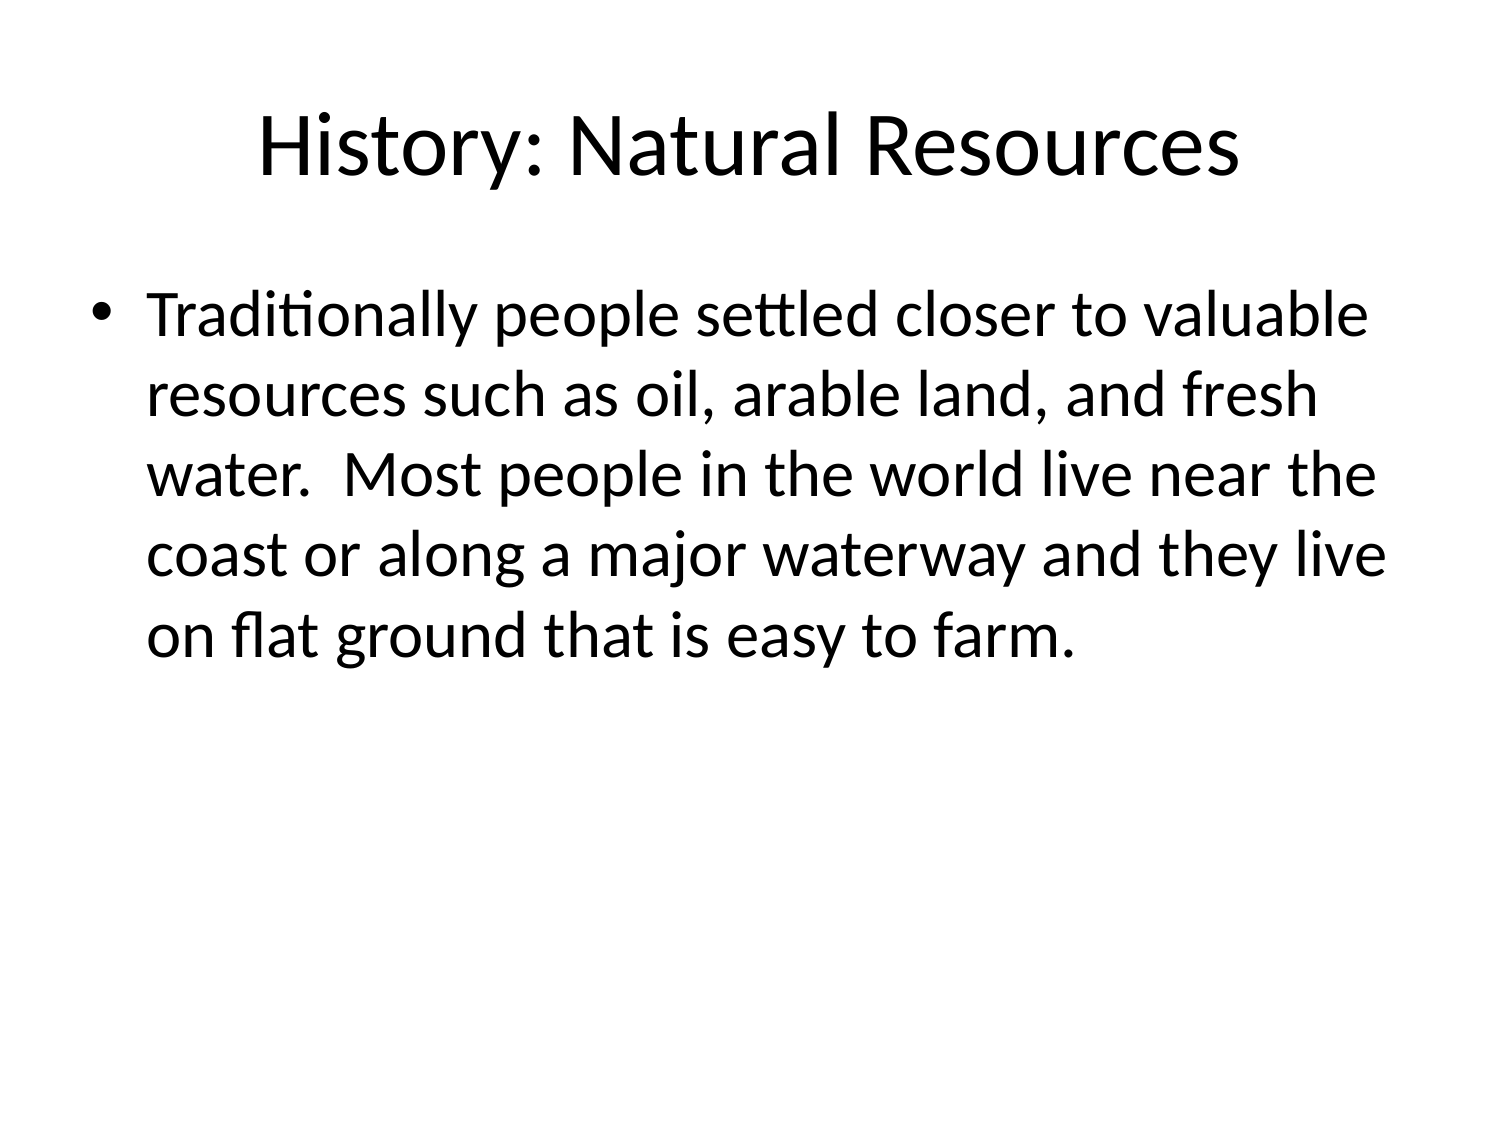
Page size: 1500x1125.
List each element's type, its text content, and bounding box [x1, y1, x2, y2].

list Traditionally people settled closer to valuable resources such as oil, arable land, and fresh water. Most people in the world live near the coast or along a major waterway and they live on flat ground that is easy to farm. [75, 262, 1425, 1005]
title History: Natural Resources [75, 45, 1425, 233]
